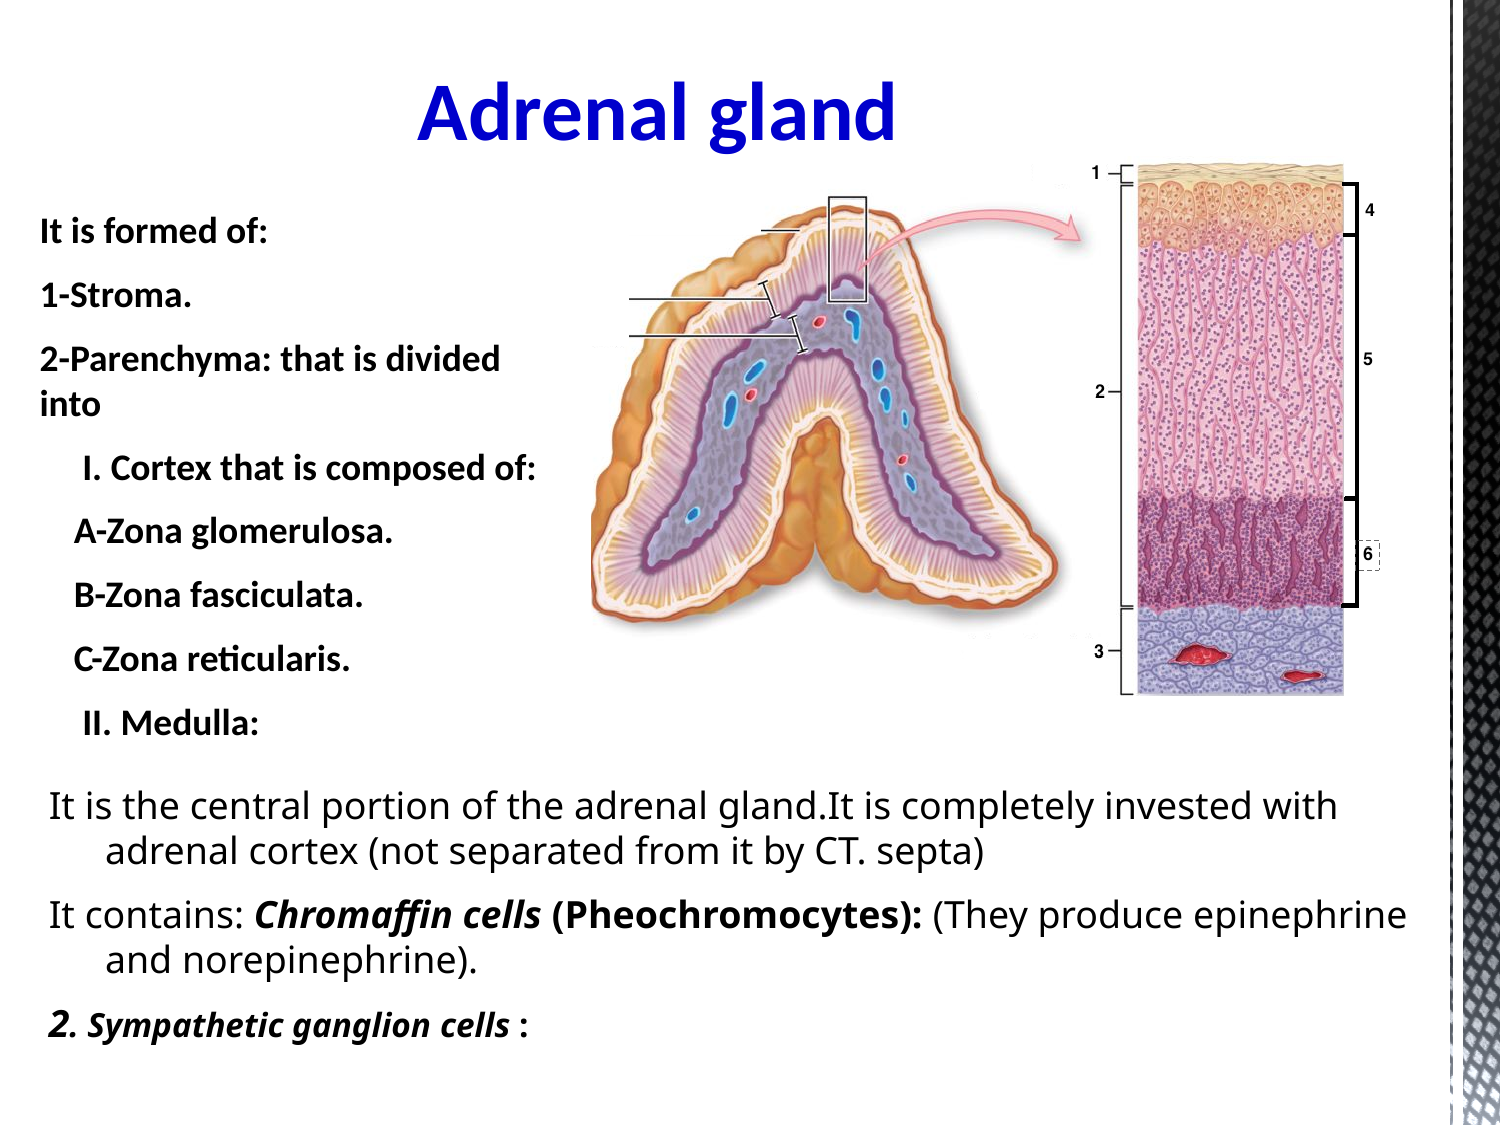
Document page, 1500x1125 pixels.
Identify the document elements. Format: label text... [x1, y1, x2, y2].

text_box Adrenal gland [402, 50, 915, 165]
picture [591, 156, 1393, 701]
picture [1447, 0, 1500, 1125]
text_box It is the central portion of the adrenal gland.It is completely invested with adrenal cortex (not separated from it by CT. septa) It contains: Chromaffin cells (Pheochromocytes): (They produce epinephrine and norepinephrine). 2. Sympathetic ganglion cells : [33, 774, 1437, 1053]
text_box It is formed of: 1-Stroma. 2-Parenchyma: that is divided into I. Cortex that is composed of: A-Zona glomerulosa. B-Zona fasciculata. C-Zona reticularis. II. Medulla: [24, 199, 563, 751]
